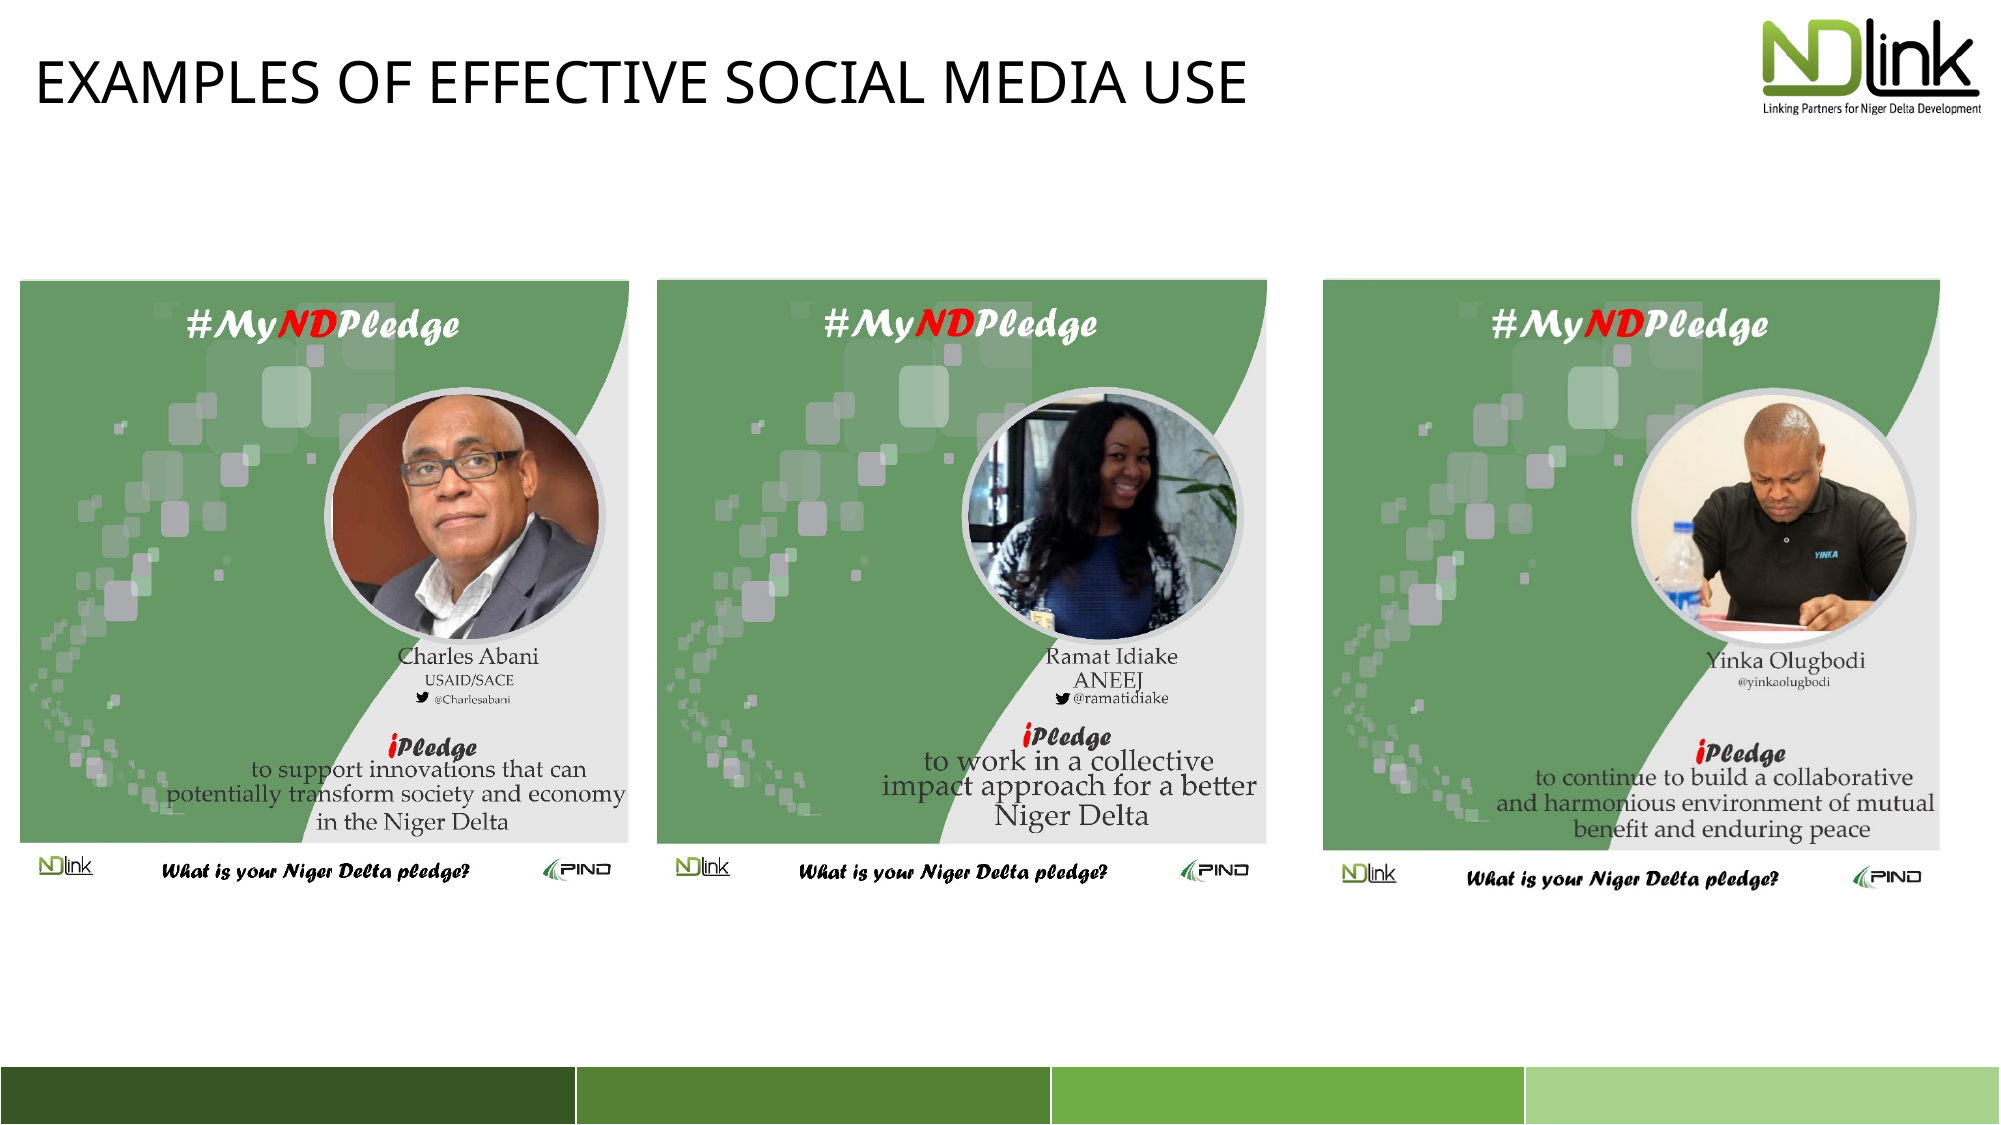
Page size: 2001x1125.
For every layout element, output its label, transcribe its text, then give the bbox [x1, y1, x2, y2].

picture [1762, 0, 1981, 115]
picture [657, 278, 1270, 893]
picture [20, 279, 631, 892]
text_box EXAMPLES OF EFFECTIVE SOCIAL MEDIA USE [20, 37, 1682, 123]
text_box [0, 1065, 2000, 1125]
picture [1323, 278, 1942, 900]
